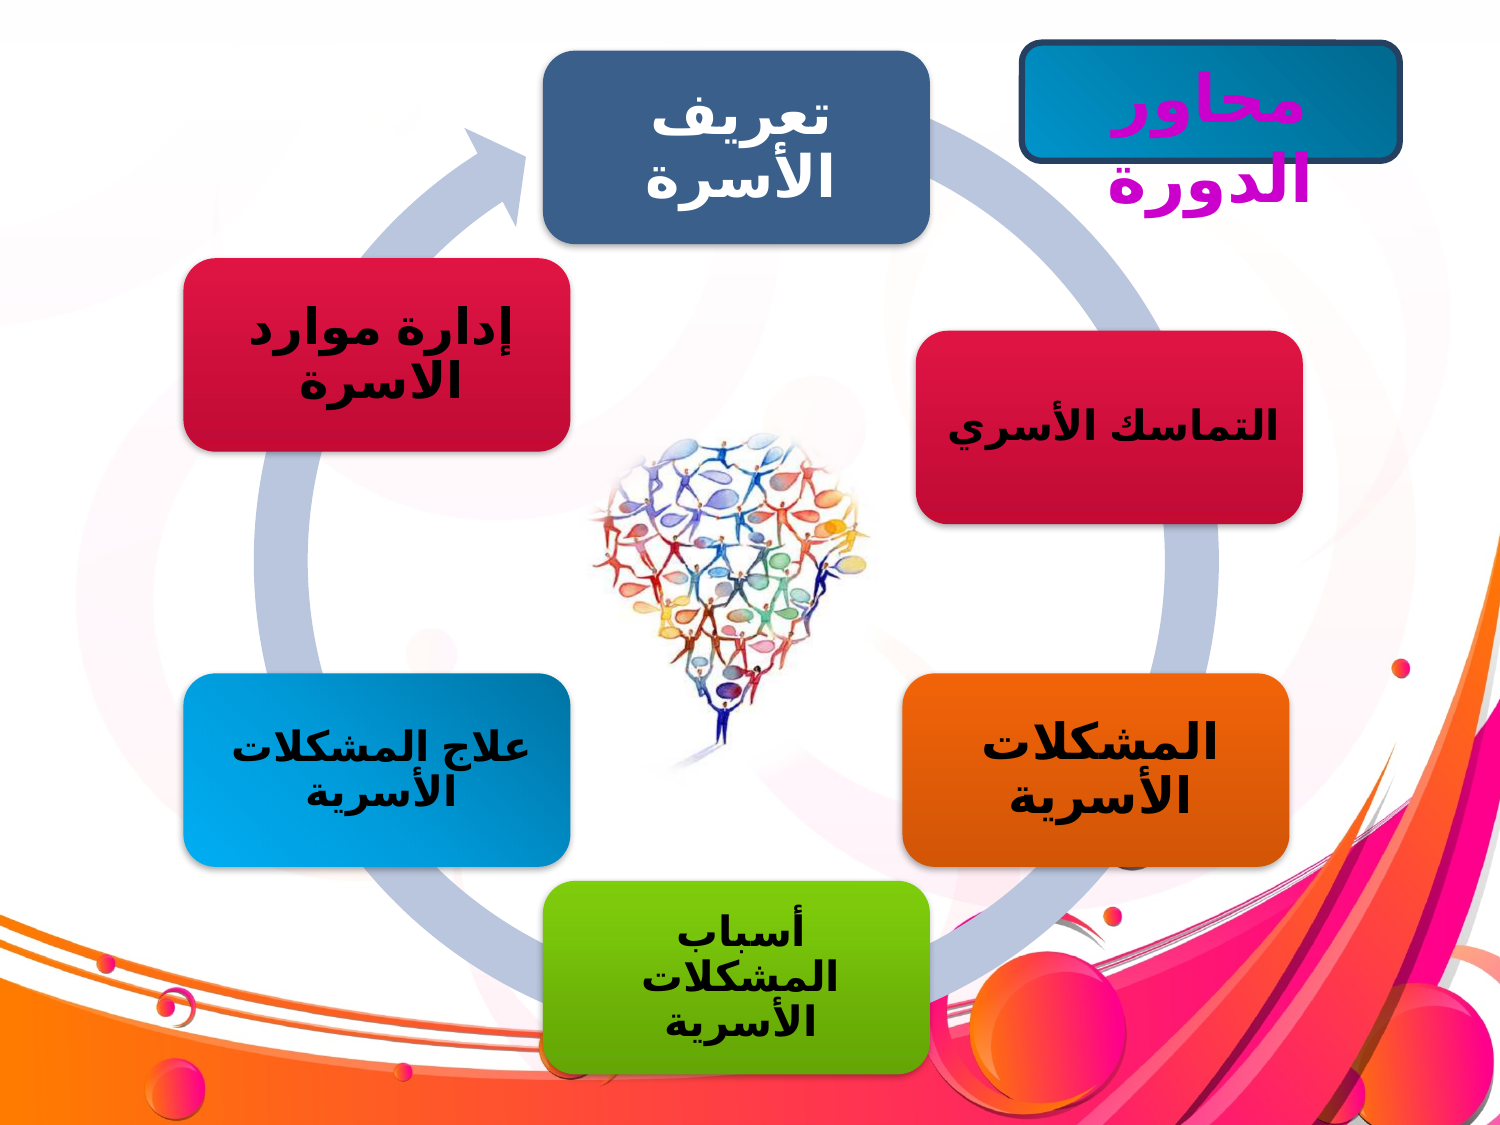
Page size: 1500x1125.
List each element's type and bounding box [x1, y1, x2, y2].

picture [0, 0, 1500, 1125]
text_box [123, 49, 1350, 1076]
